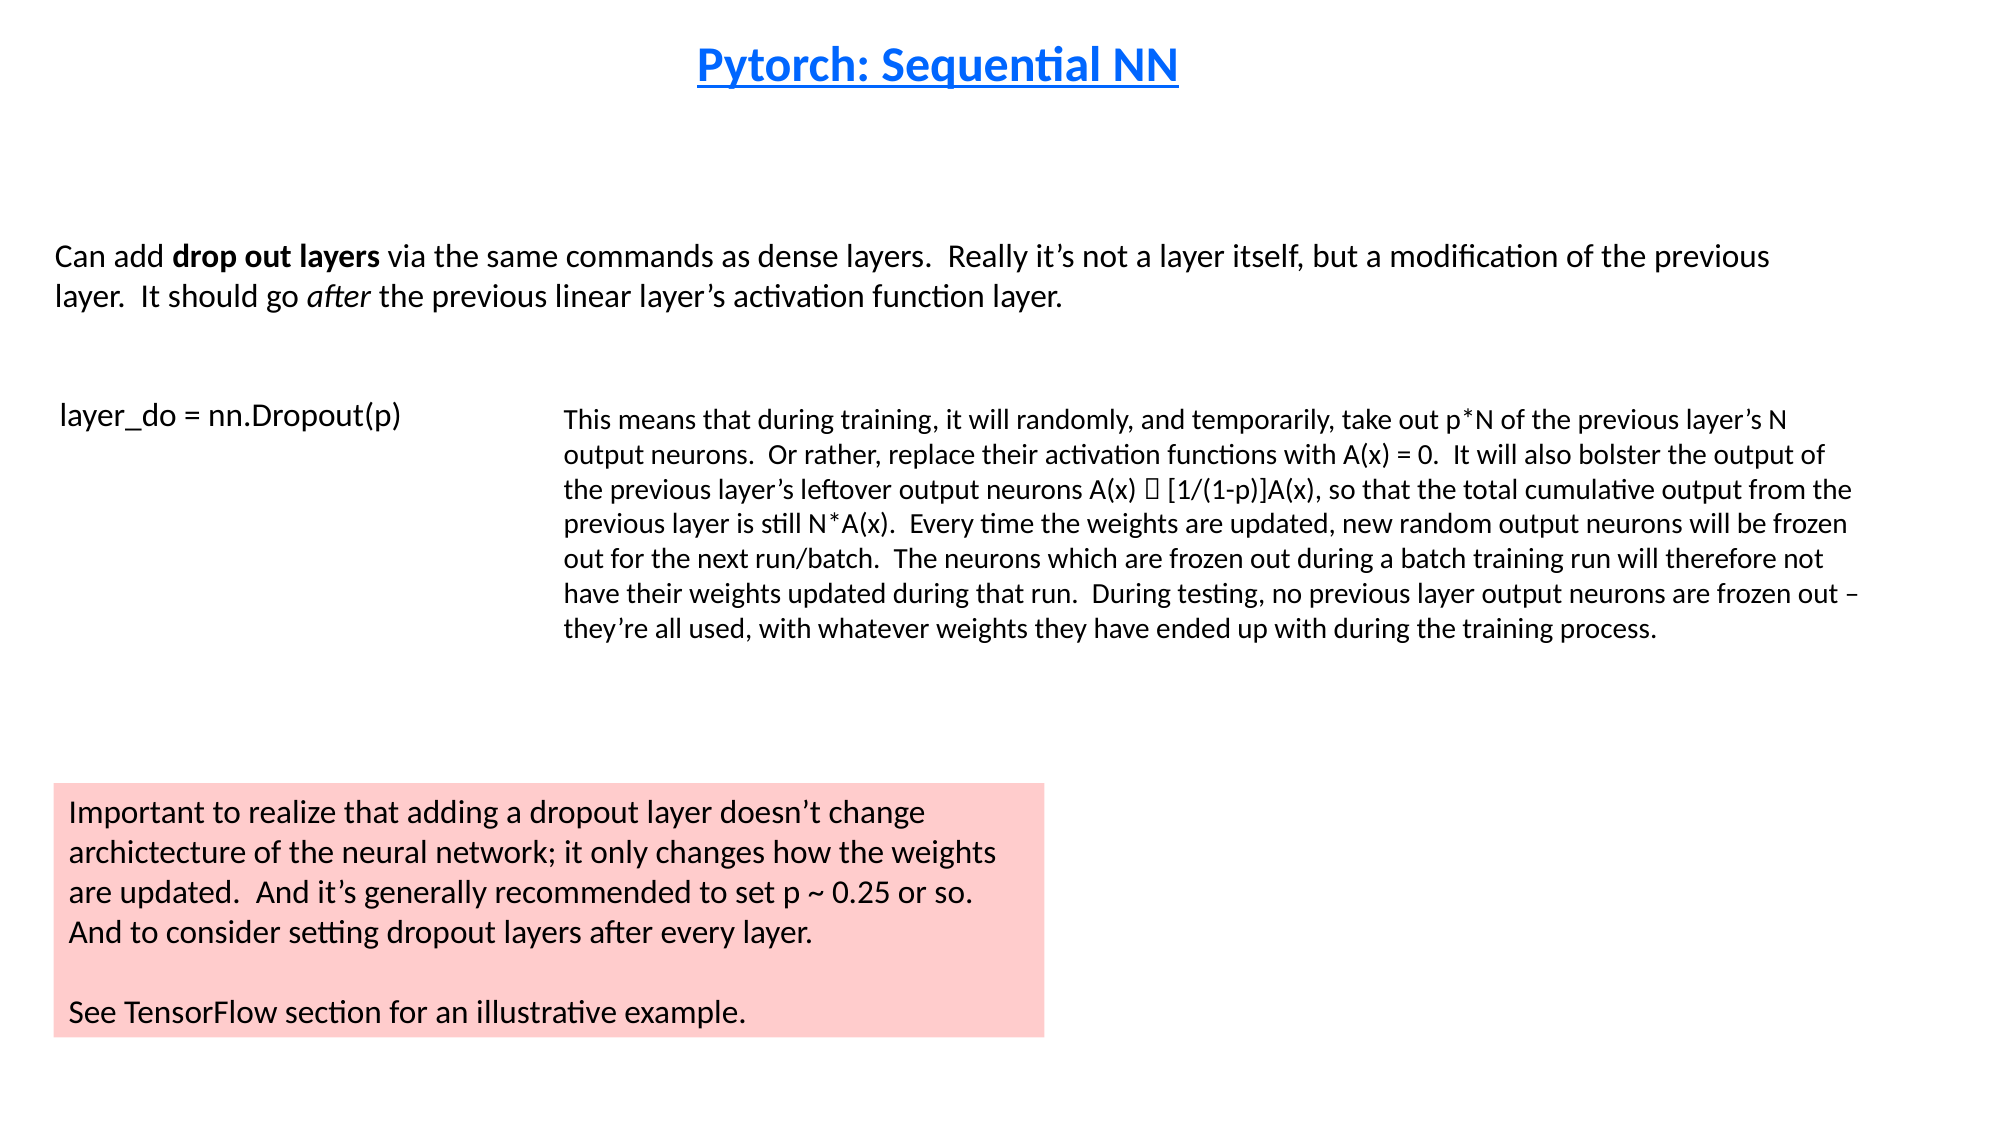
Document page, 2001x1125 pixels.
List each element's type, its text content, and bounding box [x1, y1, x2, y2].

text_box Pytorch: Sequential NN [682, 24, 1195, 100]
text_box layer_do = nn.Dropout(p) [44, 385, 452, 441]
text_box Important to realize that adding a dropout layer doesn’t change archictecture of the neural network; it only changes how the weights are updated. And it’s generally recommended to set p ~ 0.25 or so. And to consider setting dropout layers after every layer. See TensorFlow section for an illustrative example. [53, 783, 1045, 1038]
text_box This means that during training, it will randomly, and temporarily, take out p*N of the previous layer’s N output neurons. Or rather, replace their activation functions with A(x) = 0. It will also bolster the output of the previous layer’s leftover output neurons A(x)  [1/(1-p)]A(x), so that the total cumulative output from the previous layer is still N*A(x). Every time the weights are updated, new random output neurons will be frozen out for the next run/batch. The neurons which are frozen out during a batch training run will therefore not have their weights updated during that run. During testing, no previous layer output neurons are frozen out – they’re all used, with whatever weights they have ended up with during the training process. [548, 392, 1884, 653]
text_box Can add drop out layers via the same commands as dense layers. Really it’s not a layer itself, but a modification of the previous layer. It should go after the previous linear layer’s activation function layer. [40, 226, 1837, 322]
